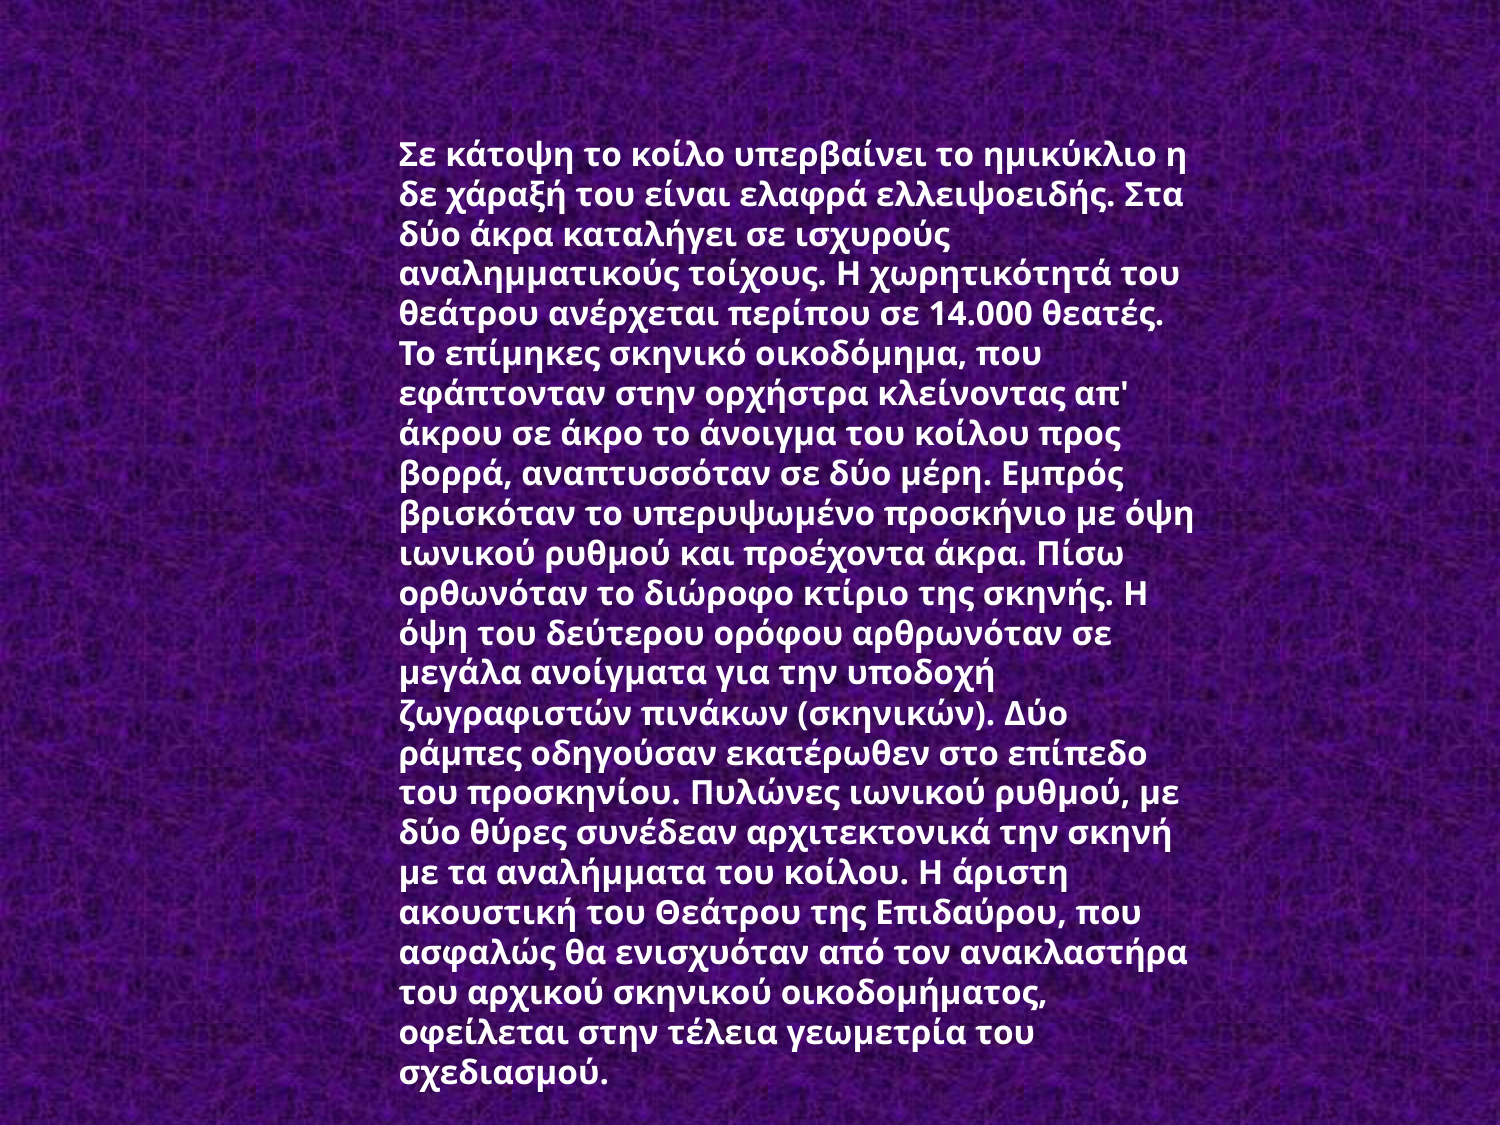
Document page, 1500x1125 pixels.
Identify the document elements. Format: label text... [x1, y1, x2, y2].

text_box Σε κάτοψη το κοίλο υπερβαίνει το ημικύκλιο η δε χάραξή του είναι ελαφρά ελλειψοειδής. Στα δύο άκρα καταλήγει σε ισχυρούς αναλημματικούς τοίχους. Η χωρητικότητά του θεάτρου ανέρχεται περίπου σε 14.000 θεατές. Το επίμηκες σκηνικό οικοδόμημα, που εφάπτονταν στην ορχήστρα κλείνοντας απ' άκρου σε άκρο το άνοιγμα του κοίλου προς βορρά, αναπτυσσόταν σε δύο μέρη. Εμπρός βρισκόταν το υπερυψωμένο προσκήνιο με όψη ιωνικού ρυθμού και προέχοντα άκρα. Πίσω ορθωνόταν το διώροφο κτίριο της σκηνής. Η όψη του δεύτερου ορόφου αρθρωνόταν σε μεγάλα ανοίγματα για την υποδοχή ζωγραφιστών πινάκων (σκηνικών). Δύο ράμπες οδηγούσαν εκατέρωθεν στο επίπεδο του προσκηνίου. Πυλώνες ιωνικού ρυθμού, με δύο θύρες συνέδεαν αρχιτεκτονικά την σκηνή με τα αναλήμματα του κοίλου. Η άριστη ακουστική του Θεάτρου της Επιδαύρου, που ασφαλώς θα ενισχυόταν από τον ανακλαστήρα του αρχικού σκηνικού οικοδομήματος, οφείλεται στην τέλεια γεωμετρία του σχεδιασμού. [383, 125, 1211, 1099]
picture [0, 0, 1500, 1125]
